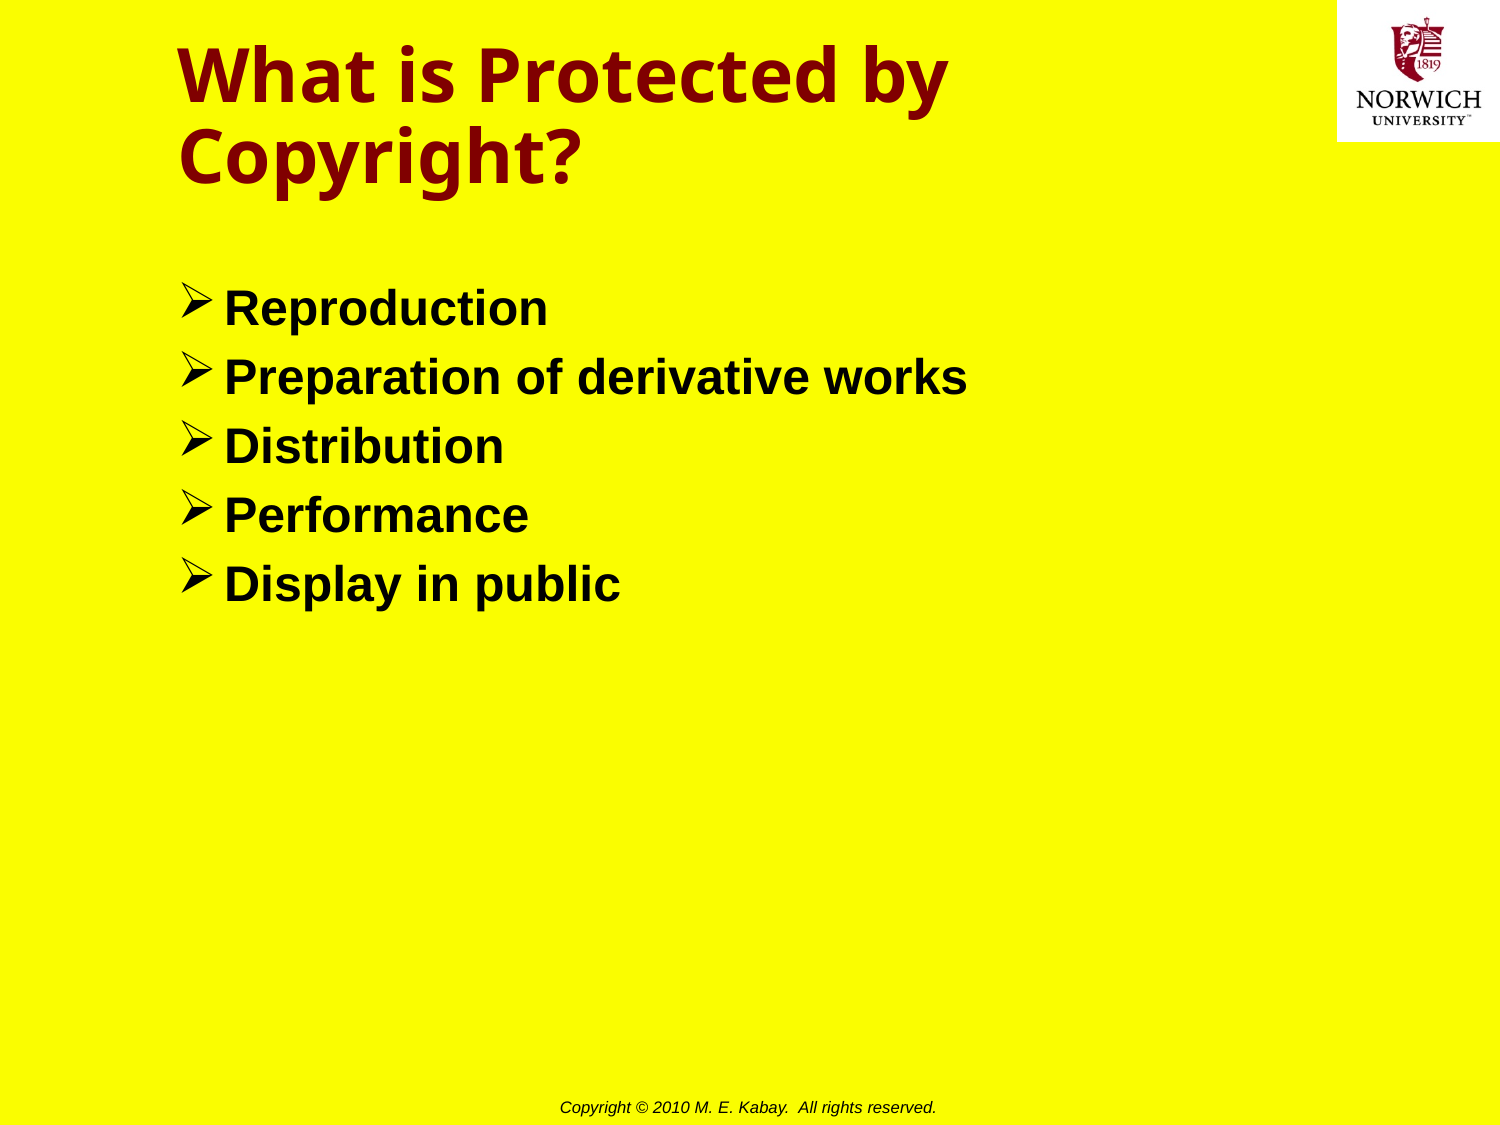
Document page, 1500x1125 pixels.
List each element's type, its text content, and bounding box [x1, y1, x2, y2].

title What is Protected by Copyright? [161, 24, 1339, 213]
picture [1337, 0, 1500, 142]
list Reproduction Preparation of derivative works Distribution Performance Display in public [161, 274, 1339, 1039]
